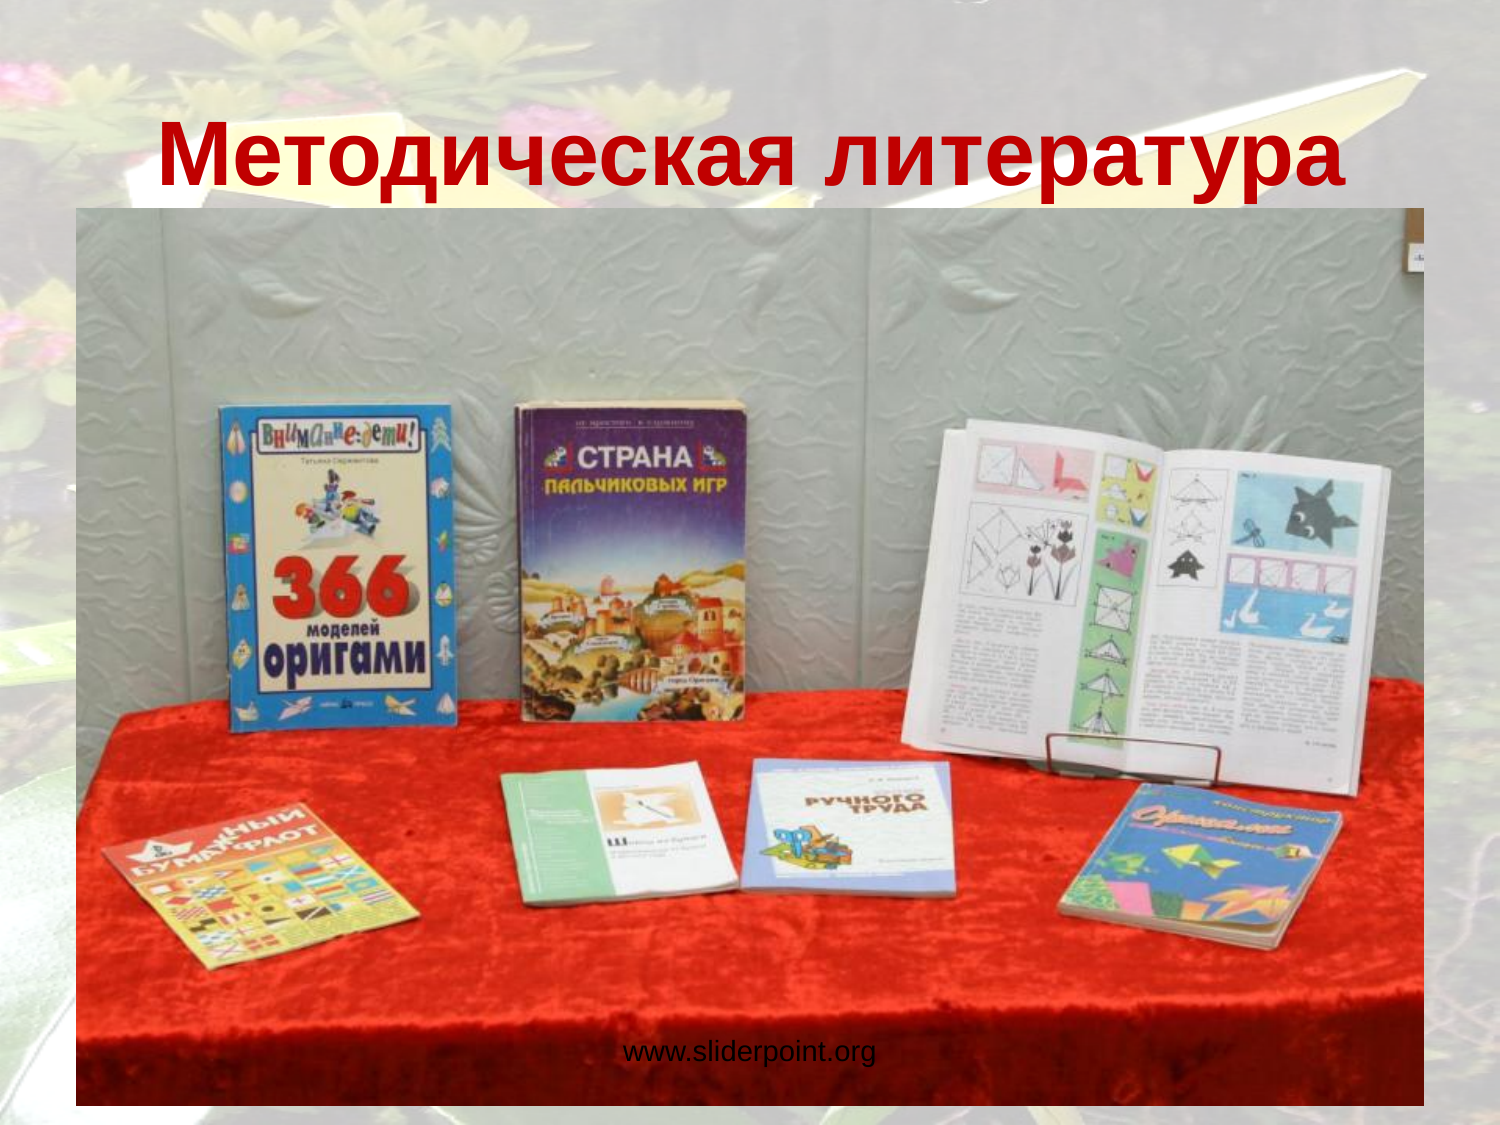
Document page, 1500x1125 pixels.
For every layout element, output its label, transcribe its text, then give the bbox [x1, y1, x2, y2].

title Методическая литература [76, 54, 1428, 243]
picture [76, 208, 1424, 1107]
